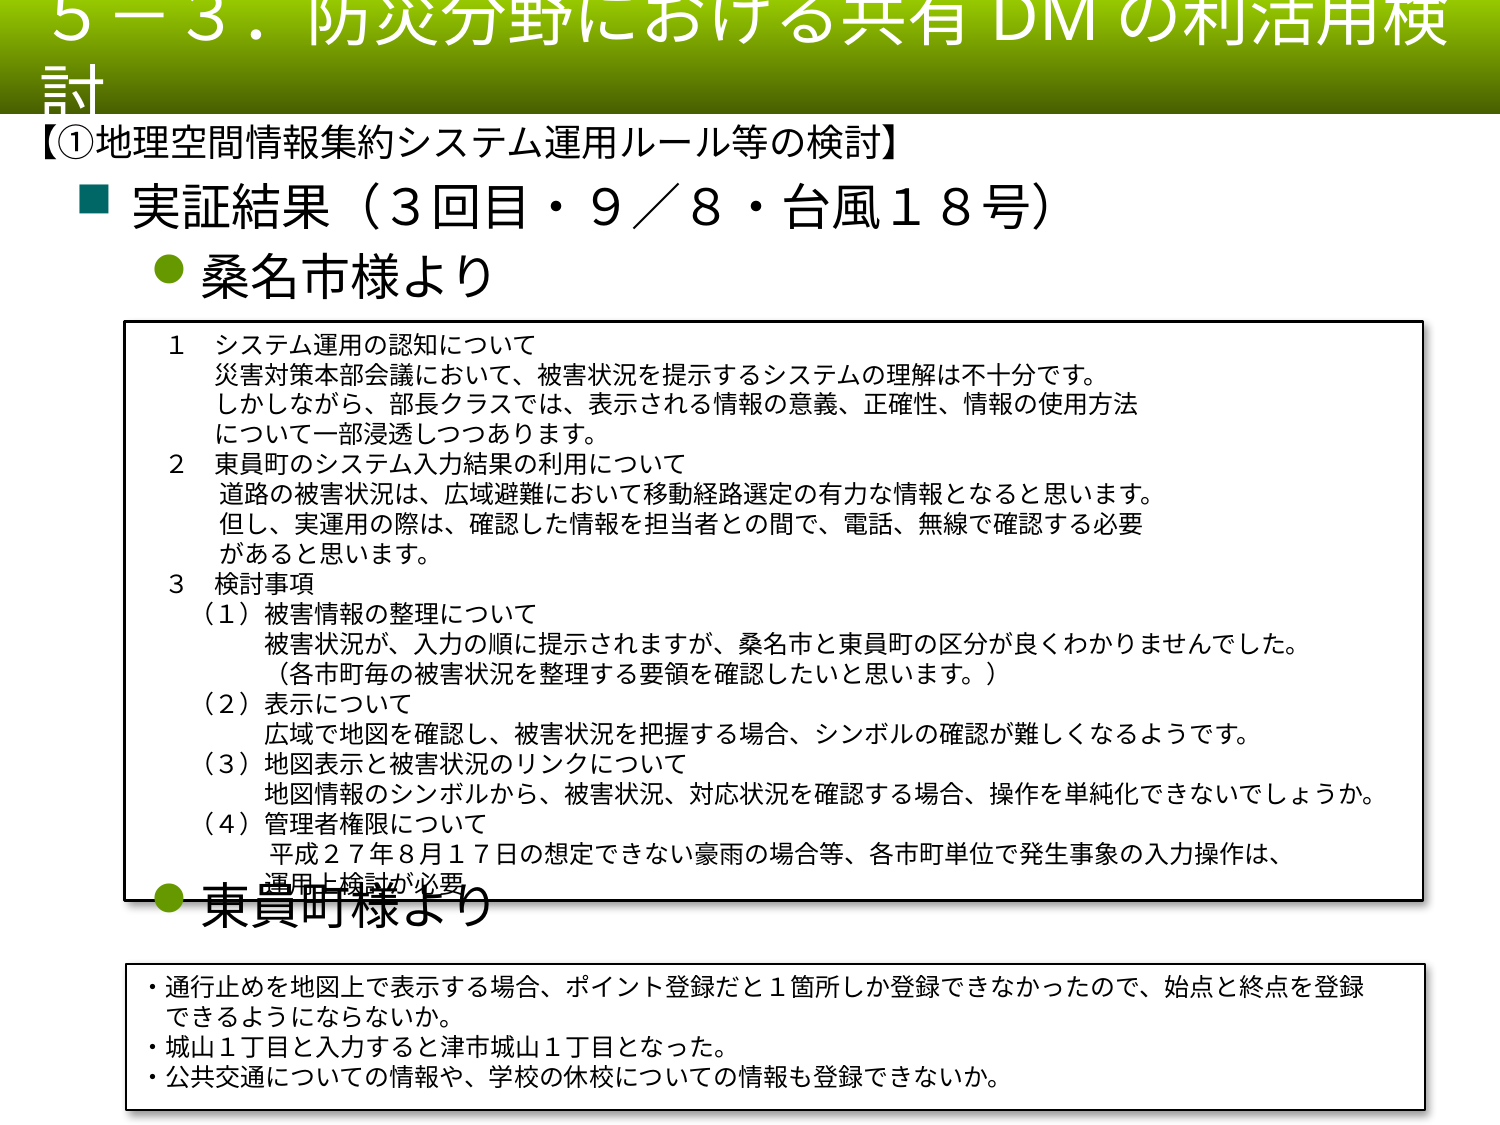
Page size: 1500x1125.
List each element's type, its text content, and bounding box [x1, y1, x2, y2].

text_box ・通行止めを地図上で表示する場合、ポイント登録だと１箇所しか登録できなかったので、始点と終点を登録 できるようにならないか。 ・城山１丁目と入力すると津市城山１丁目となった。 ・公共交通についての情報や、学校の休校についての情報も登録できないか。 [125, 964, 1425, 1111]
text_box ５－３．防災分野における共有DMの利活用検討 [25, 12, 1500, 96]
text_box １ システム運用の認知について 災害対策本部会議において、被害状況を提示するシステムの理解は不十分です。 しかしながら、部長クラスでは、表示される情報の意義、正確性、情報の使用方法 について一部浸透しつつあります。 ２ 東員町のシステム入力結果の利用について 道路の被害状況は、広域避難において移動経路選定の有力な情報となると思います。 但し、実運用の際は、確認した情報を担当者との間で、電話、無線で確認する必要 があると思います。 ３ 検討事項 （１）被害情報の整理について 被害状況が、入力の順に提示されますが、桑名市と東員町の区分が良くわかりませんでした。 （各市町毎の被害状況を整理する要領を確認したいと思います。） （２）表示について 広域で地図を確認し、被害状況を把握する場合、シンボルの確認が難しくなるようです。 （３）地図表示と被害状況のリンクについて 地図情報のシンボルから、被害状況、対応状況を確認する場合、操作を単純化できないでしょうか。 （４）管理者権限について 平成２７年８月１７日の想定できない豪雨の場合等、各市町単位で発生事象の入力操作は、 運用上検討が必要 [124, 321, 1424, 901]
text_box 【①地理空間情報集約システム運用ルール等の検討】 [5, 111, 1251, 172]
text_box 実証結果（３回目・９／８・台風１８号） 桑名市様より 東員町様より [60, 167, 1459, 241]
